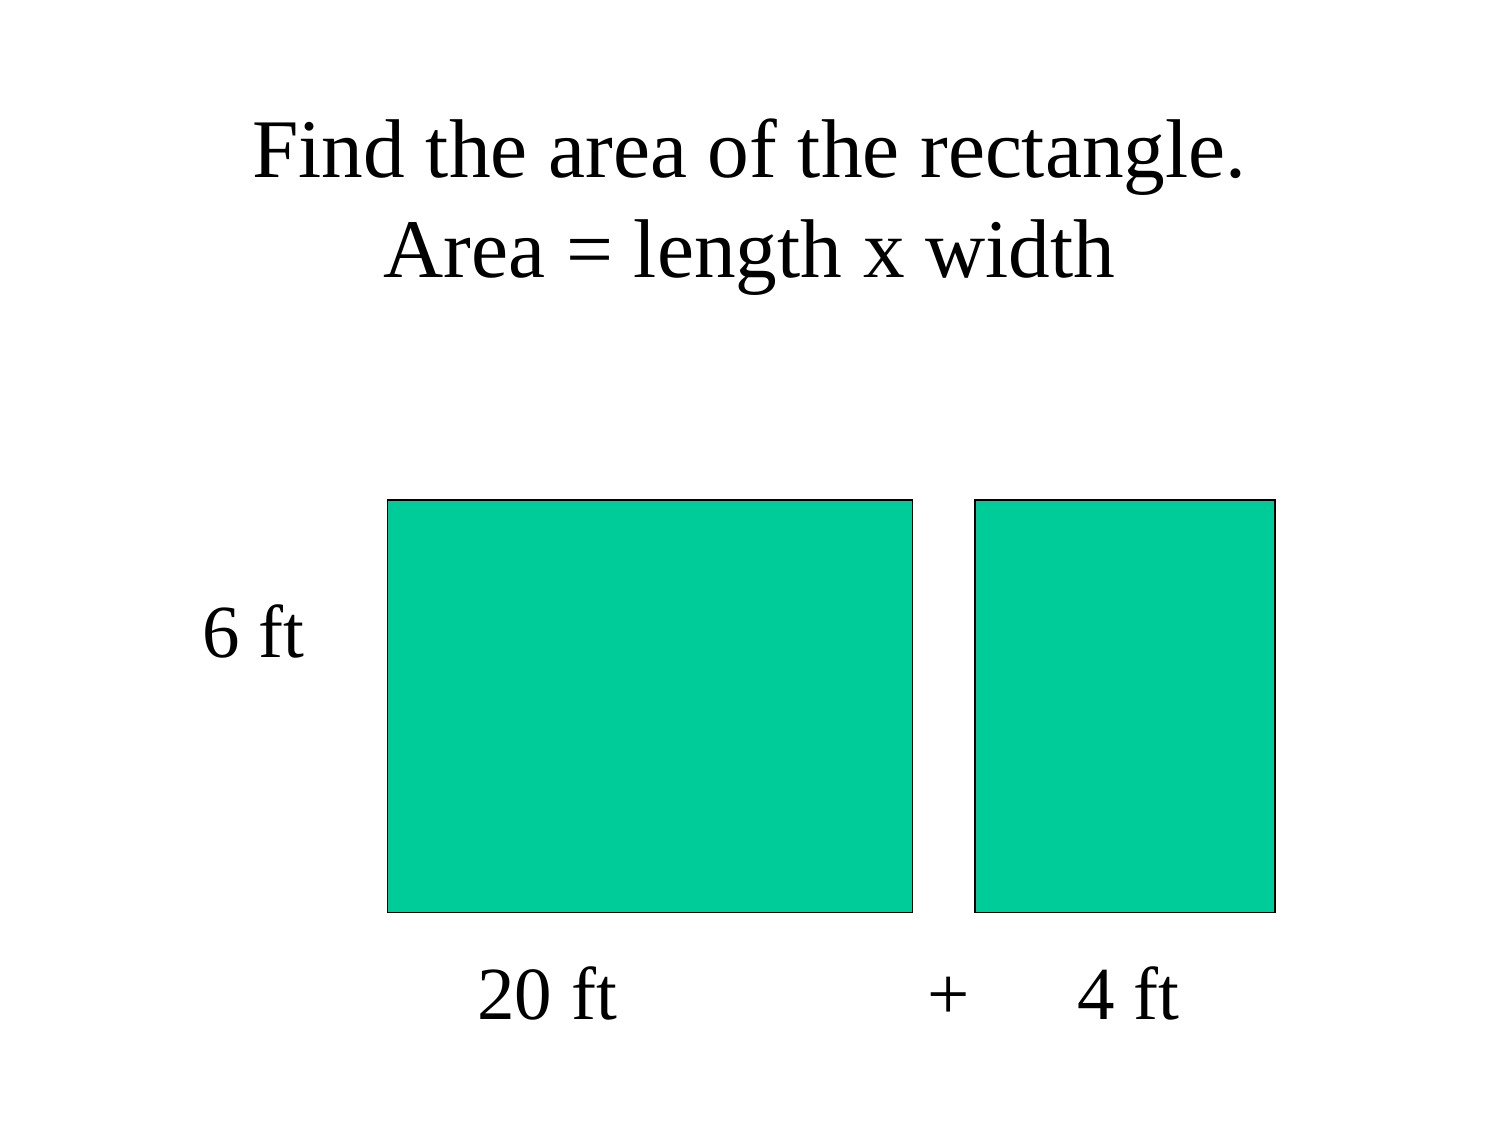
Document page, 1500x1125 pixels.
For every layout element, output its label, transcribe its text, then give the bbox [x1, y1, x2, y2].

text_box [387, 500, 913, 913]
text_box Find the area of the rectangle. Area = length x width [112, 99, 1388, 288]
text_box [974, 500, 1275, 913]
text_box 20 ft + 4 ft [462, 937, 1263, 1043]
text_box 6 ft [187, 574, 387, 680]
